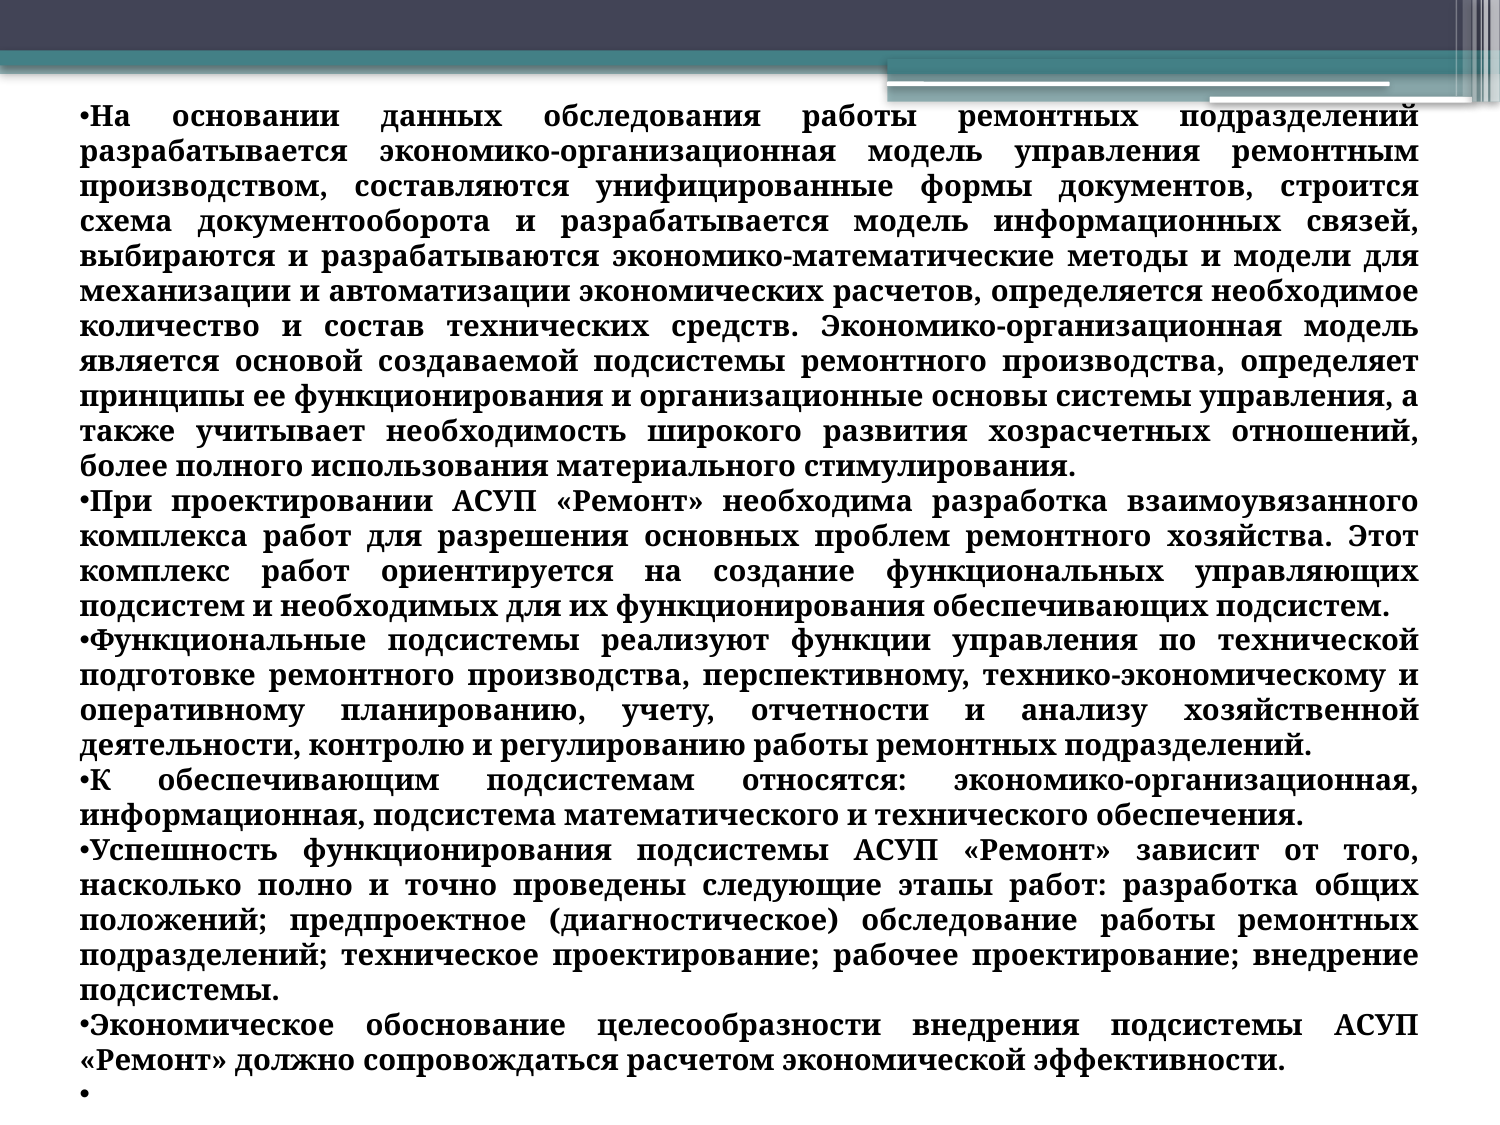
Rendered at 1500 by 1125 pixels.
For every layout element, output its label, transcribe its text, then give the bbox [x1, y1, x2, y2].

text_box На основании данных обследования работы ремонтных подразделений разрабатывается экономико-организационная модель управления ремонтным производством, составляются унифицированные формы документов, строится схема документооборота и разрабатывается модель информационных связей, выбираются и разрабатываются экономико-математические методы и модели для механизации и автоматизации экономических расчетов, определяется необходимое количество и состав технических средств. Экономико-организационная модель является основой создаваемой подсистемы ремонтного производства, определяет принципы ее функционирования и организационные основы системы управления, а также учитывает необходимость широкого развития хозрасчетных отношений, более полного использования материального стимулирования. При проектировании АСУП «Ремонт» необходима разработка взаимоувязанного комплекса работ для разрешения основных проблем ремонтного хозяйства. Этот комплекс работ ориентируется на создание функциональных управляющих подсистем и необходимых для их функционирования обеспечивающих подсистем. Функциональные подсистемы реализуют функции управления по технической подготовке ремонтного производства, перспективному, технико-экономическому и оперативному планированию, учету, отчетности и анализу хозяйственной деятельности, контролю и регулированию работы ремонтных подразделений. К обеспечивающим подсистемам относятся: экономико-организационная, информационная, подсистема математического и технического обеспечения. Успешность функционирования подсистемы АСУП «Ремонт» зависит от того, насколько полно и точно проведены следующие этапы работ: разработка общих положений; предпроектное (диагностическое) обследование работы ремонтных подразделений; техническое проектирование; рабочее проектирование; внедрение подсистемы. Экономическое обоснование целесообразности внедрения подсистемы АСУП «Ремонт» должно сопровождаться расчетом экономической эффективности. [64, 89, 1436, 1119]
